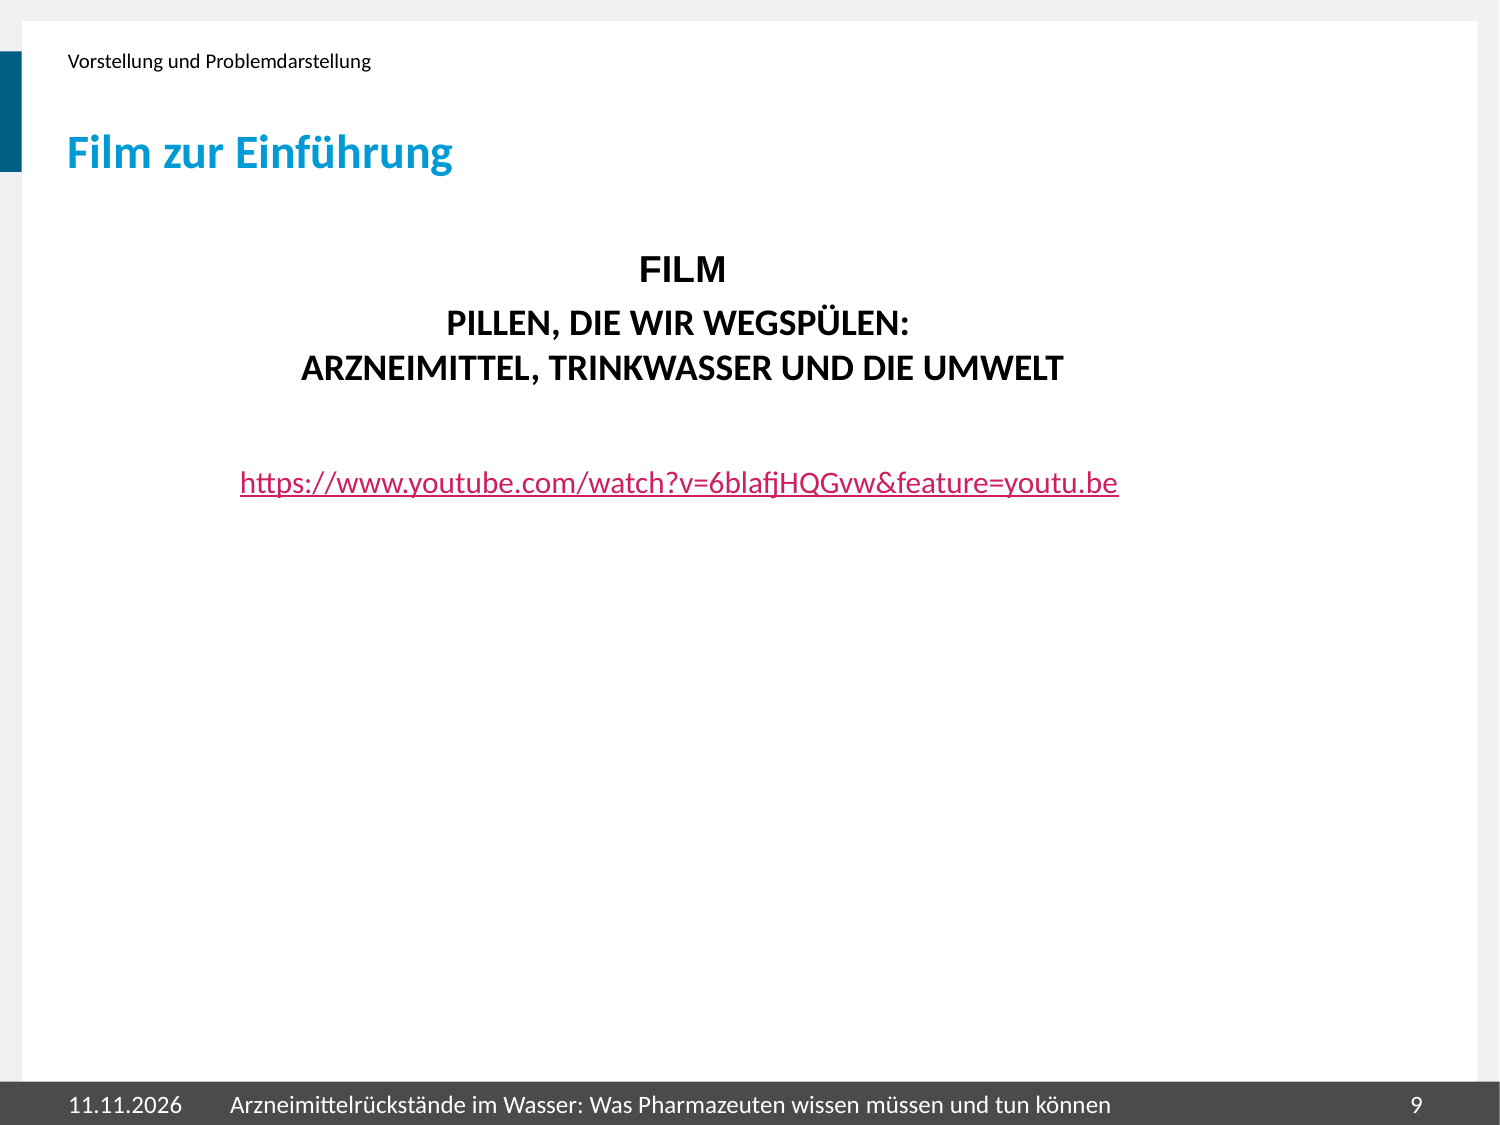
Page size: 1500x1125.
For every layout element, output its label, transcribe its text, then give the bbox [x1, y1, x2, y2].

title Film zur Einführung [67, 77, 1418, 178]
footer Arzneimittelrückstände im Wasser: Was Pharmazeuten wissen müssen und tun können [230, 1082, 1199, 1125]
slide_number 9 [1331, 1082, 1423, 1125]
list FILM Pillen, die wir wegspülen: Arzneimittel, Trinkwasser und die Umwelt https://www.youtube.com/watch?v=6blafjHQGvw&feature=youtu.be [72, 245, 1294, 1044]
list Vorstellung und Problemdarstellung [67, 47, 1415, 86]
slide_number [68, 1082, 230, 1125]
